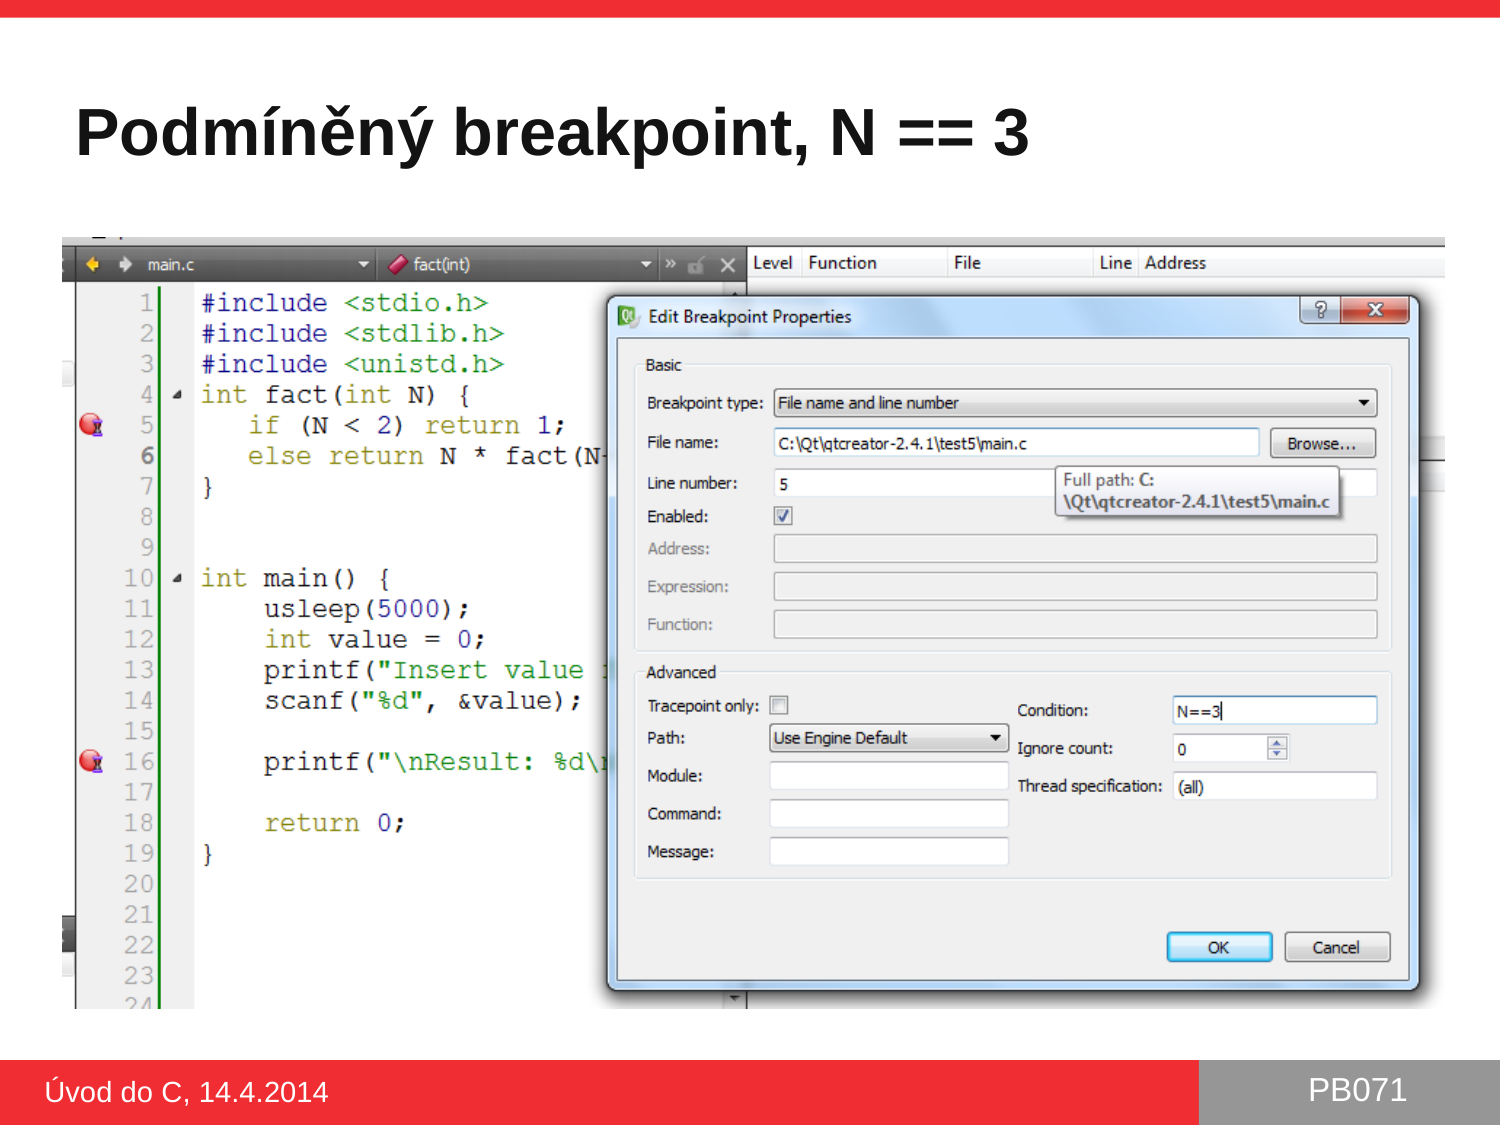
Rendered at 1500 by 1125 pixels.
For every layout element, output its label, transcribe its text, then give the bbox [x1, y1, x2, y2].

title Podmíněný breakpoint, N == 3 [75, 45, 1471, 208]
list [62, 237, 1445, 1009]
footer Úvod do C, 14.4.2014 [29, 1065, 1199, 1125]
